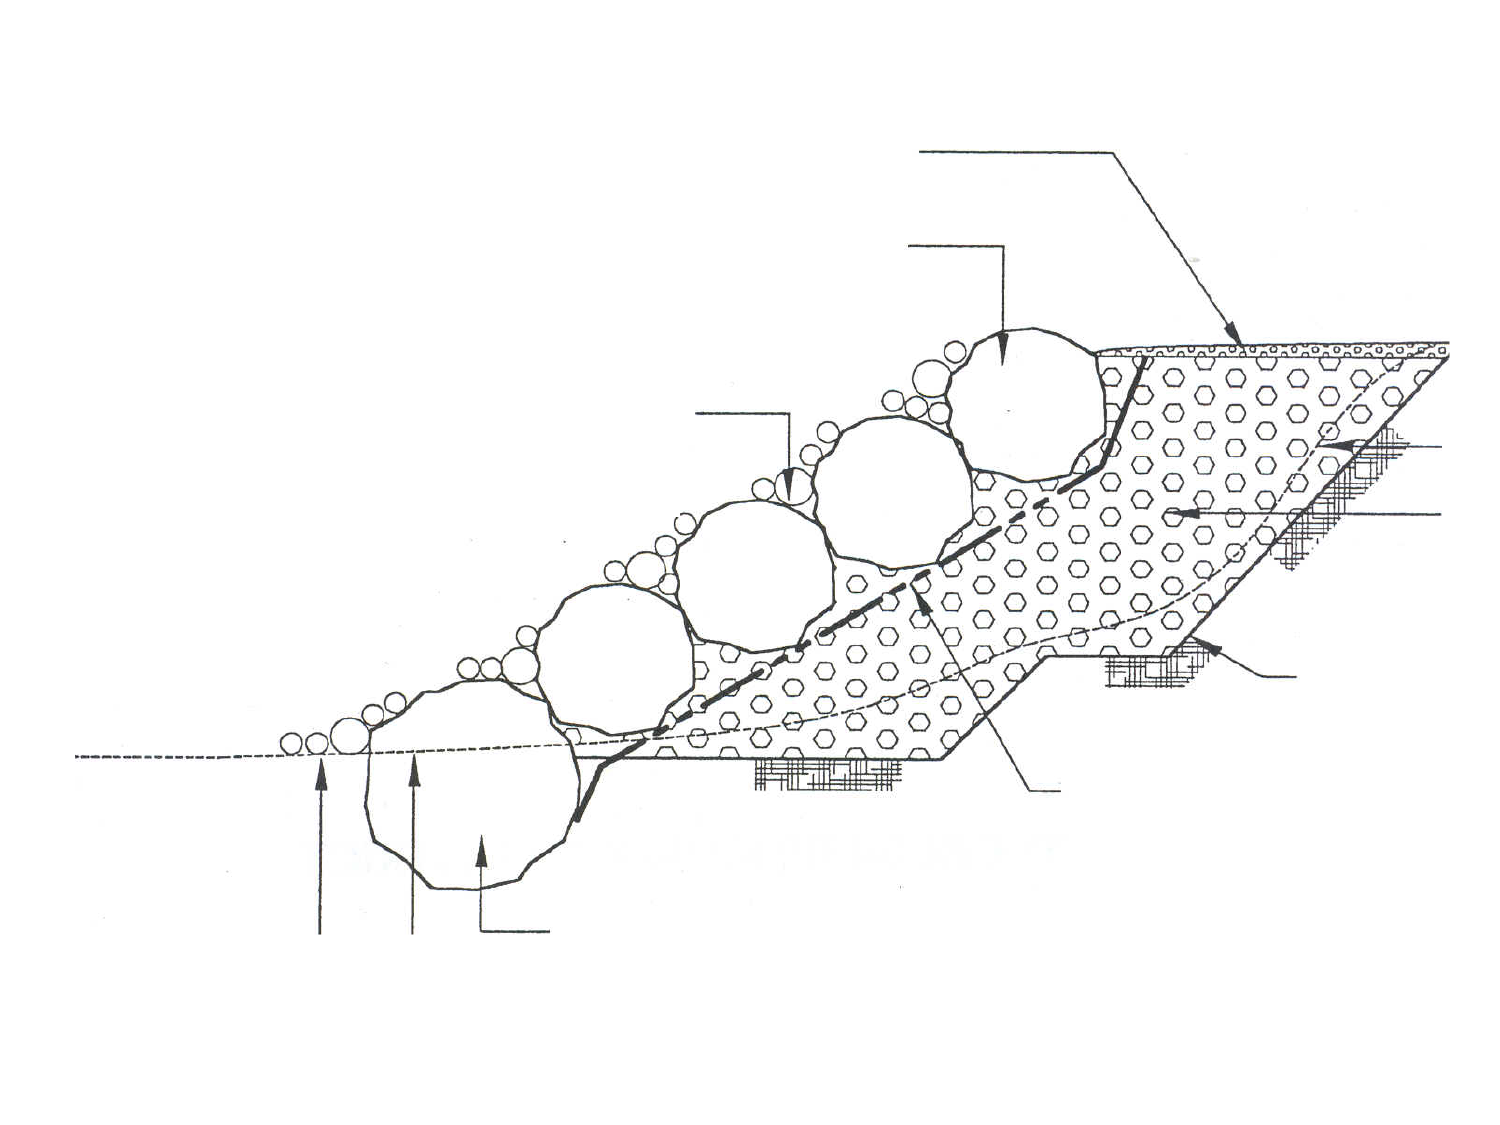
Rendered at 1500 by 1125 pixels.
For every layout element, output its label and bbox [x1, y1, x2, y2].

picture [74, 149, 1451, 935]
